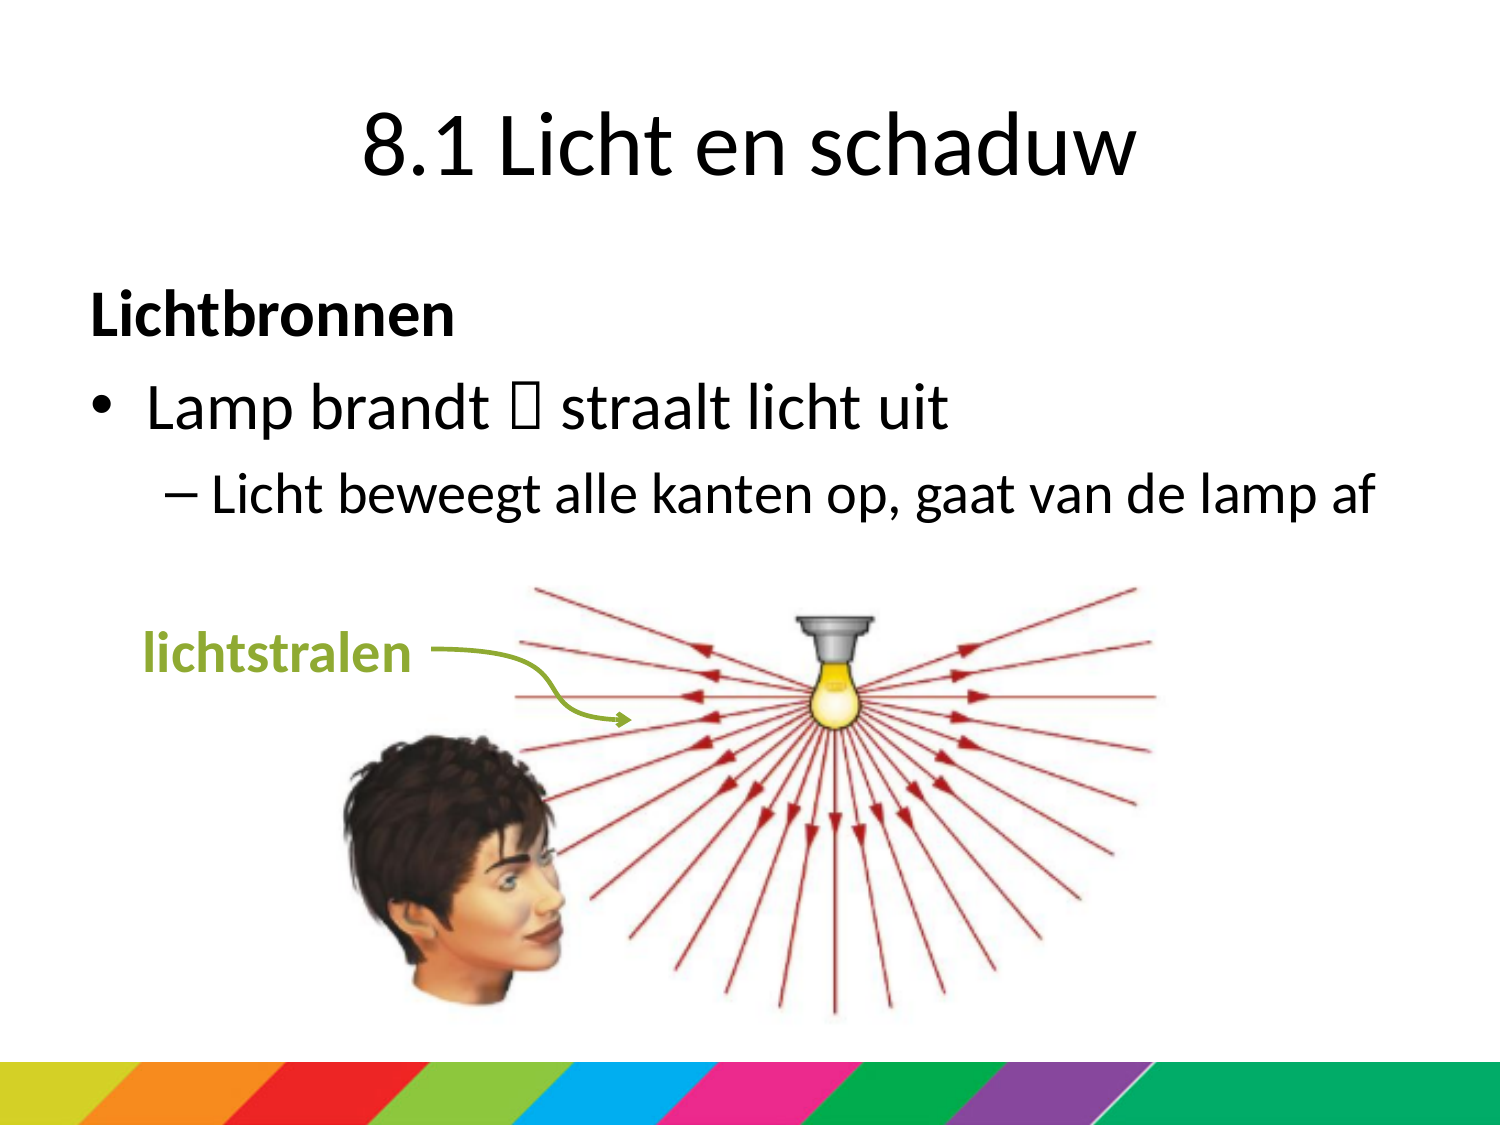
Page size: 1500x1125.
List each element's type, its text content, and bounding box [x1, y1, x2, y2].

picture [319, 562, 1180, 1040]
title 8.1 Licht en schaduw [75, 45, 1425, 233]
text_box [430, 649, 632, 721]
picture [0, 1062, 574, 1125]
text_box lichtstralen [123, 606, 314, 692]
list Lichtbronnen Lamp brandt  straalt licht uit Licht beweegt alle kanten op, gaat van de lamp af [75, 262, 1425, 1005]
picture [656, 1062, 1500, 1125]
